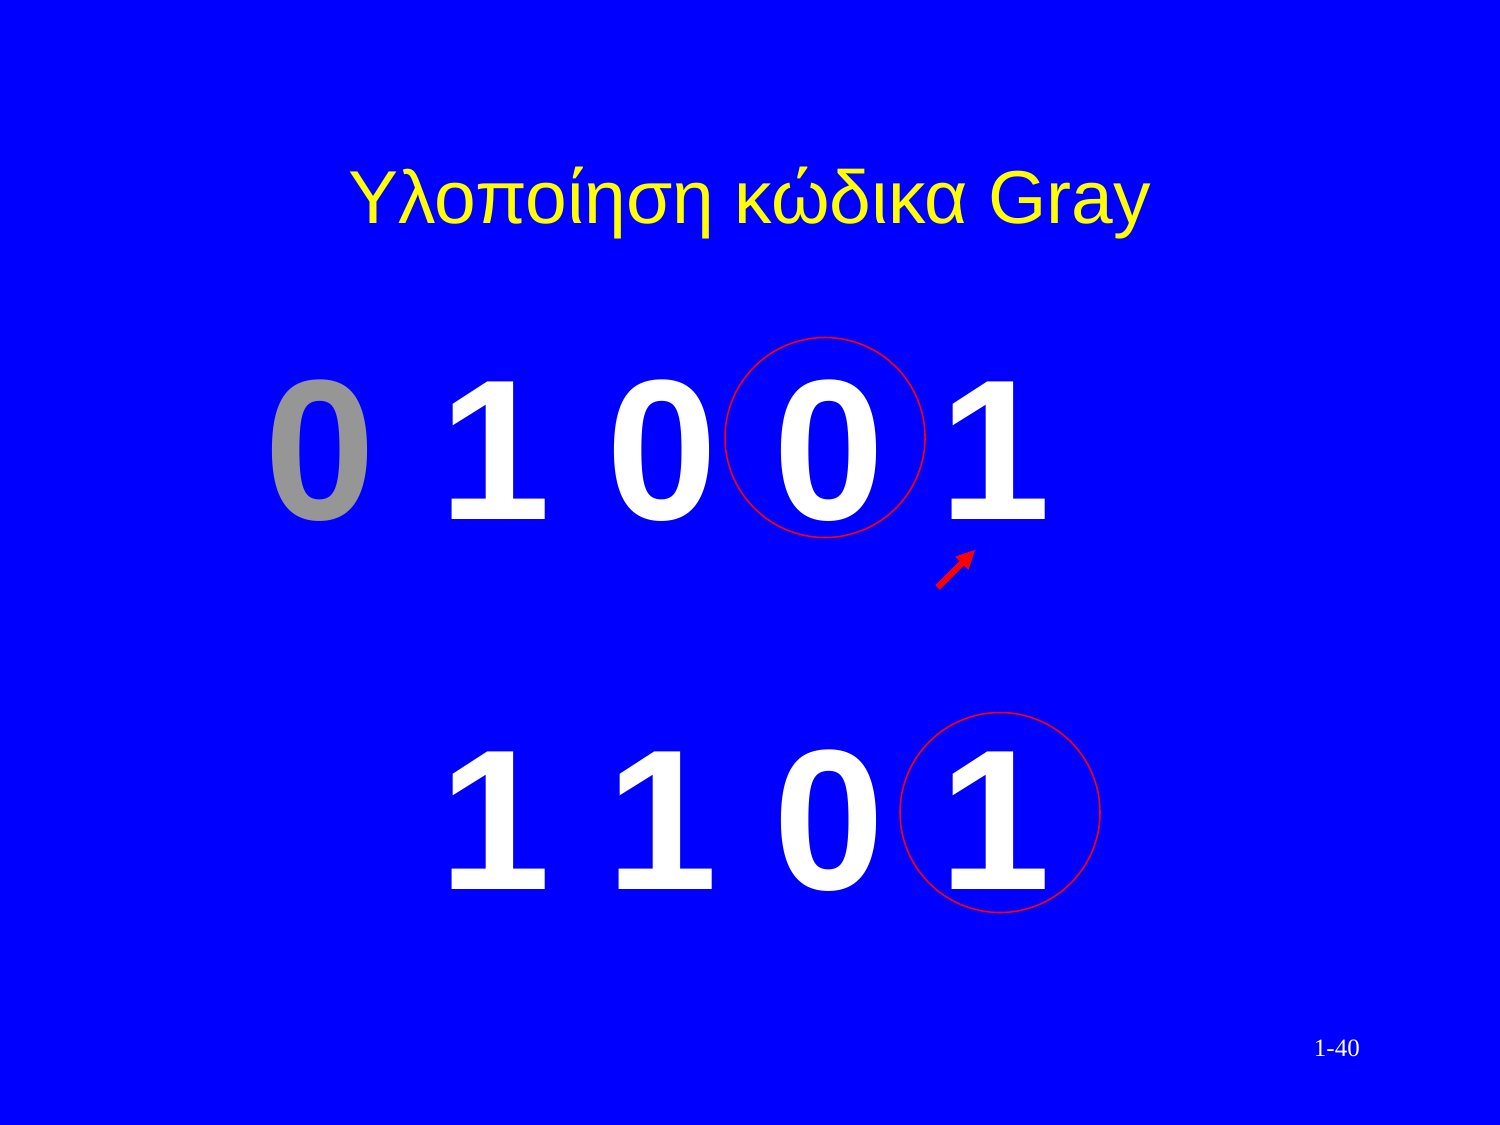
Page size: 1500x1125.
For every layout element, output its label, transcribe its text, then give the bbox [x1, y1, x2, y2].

text_box 1 1 0 1 [425, 682, 1067, 937]
title Υλοποίηση κώδικα Gray [112, 99, 1388, 288]
text_box [725, 337, 926, 538]
text_box [937, 549, 976, 588]
text_box 1 0 0 1 [425, 312, 1067, 568]
text_box 0 [250, 312, 392, 568]
text_box [1067, 738, 1101, 887]
